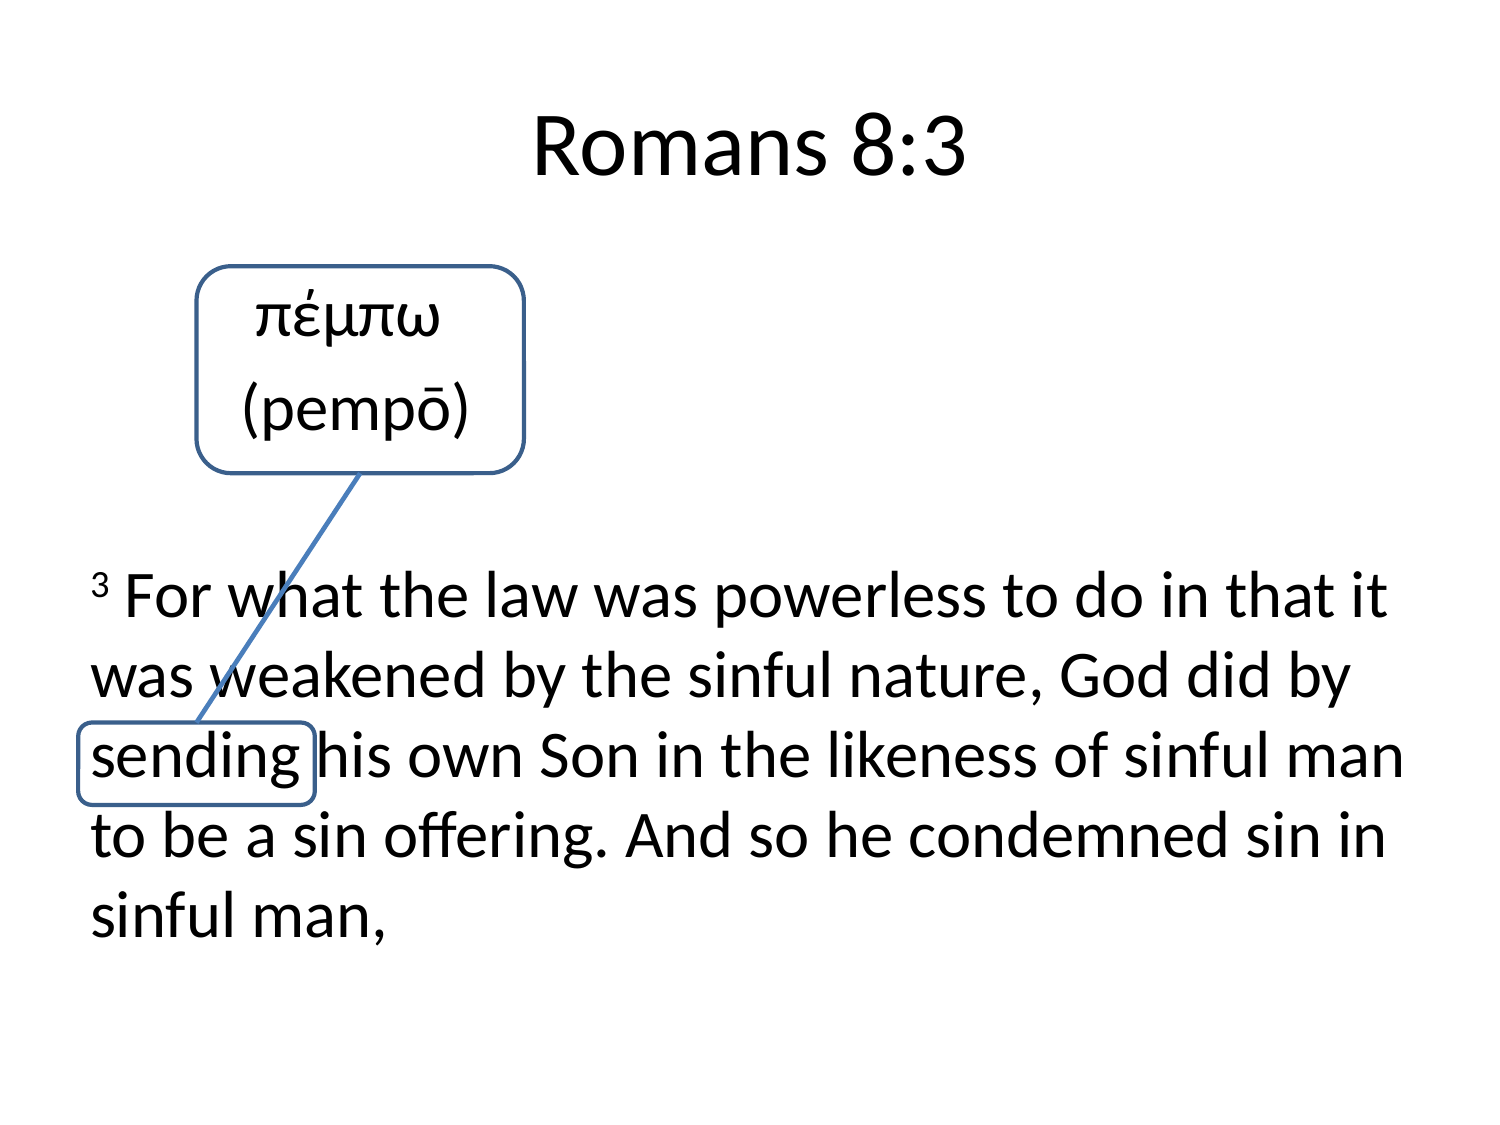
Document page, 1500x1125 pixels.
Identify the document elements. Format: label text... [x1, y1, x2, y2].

text_box [76, 720, 317, 808]
list πέμπω (pempō) 3 For what the law was powerless to do in that it was weakened by the sinful nature, God did by sending his own Son in the likeness of sinful man to be a sin offering. And so he condemned sin in sinful man, [75, 262, 1425, 1005]
title Romans 8:3 [75, 45, 1425, 233]
text_box [194, 264, 527, 476]
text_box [196, 473, 361, 723]
